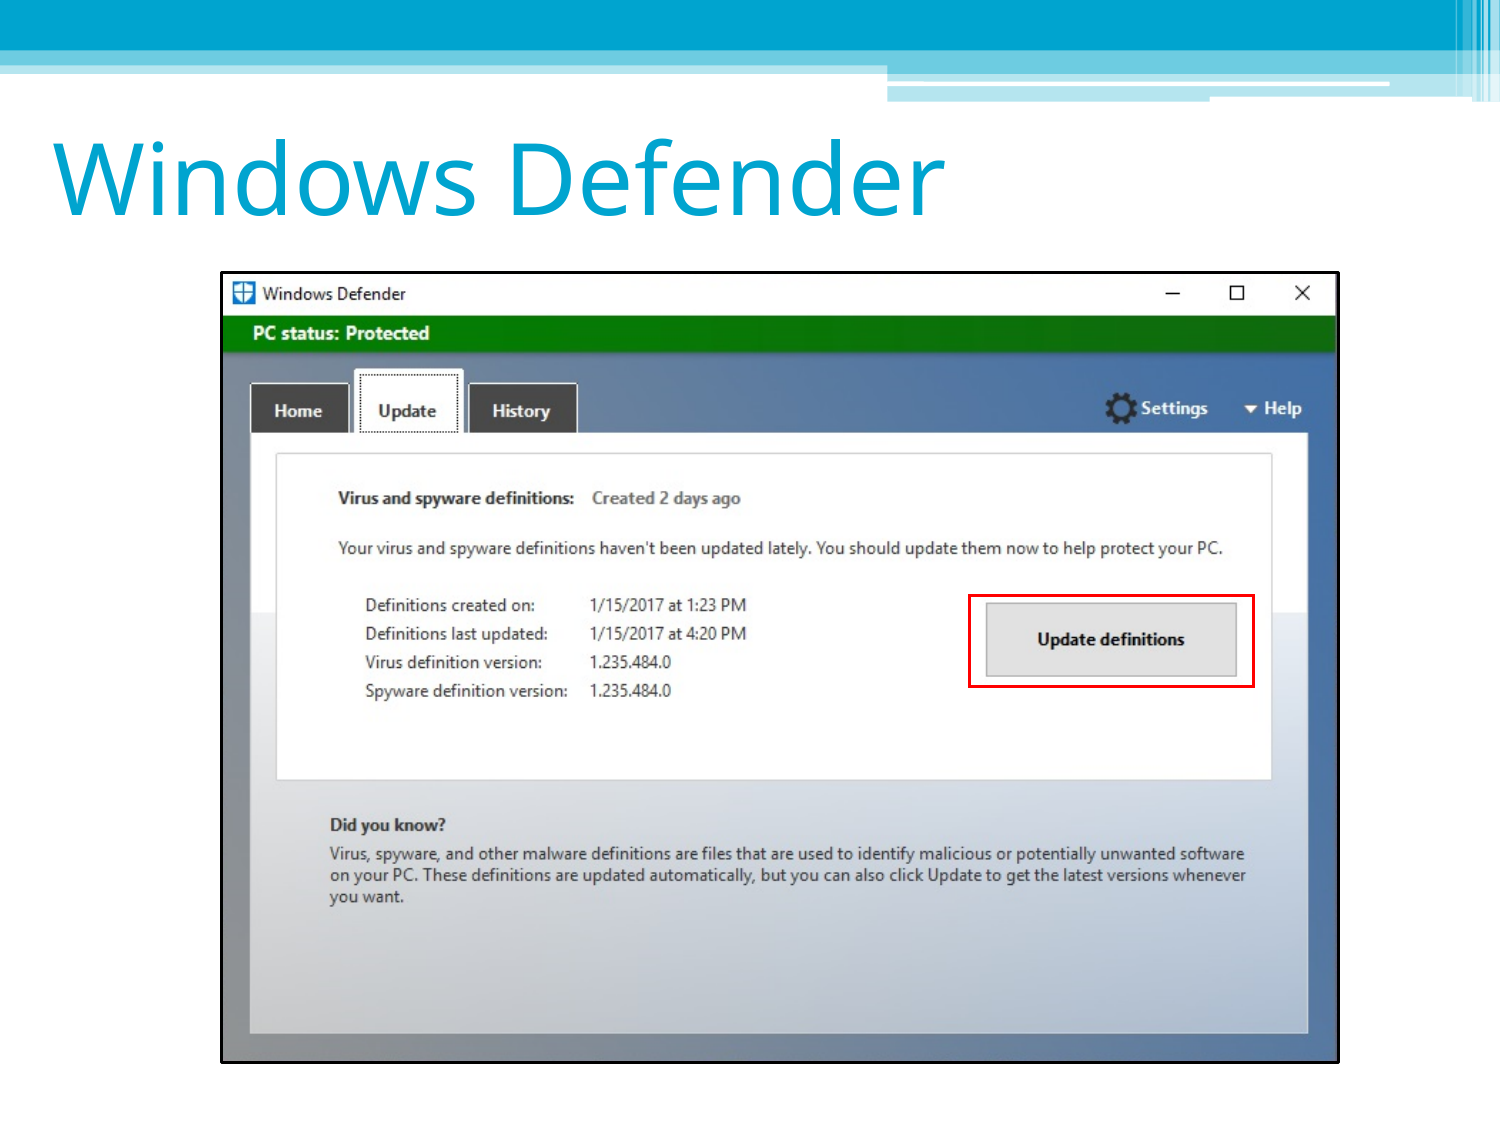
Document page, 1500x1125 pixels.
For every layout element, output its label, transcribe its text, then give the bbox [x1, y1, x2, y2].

title Windows Defender [37, 87, 1500, 263]
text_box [223, 273, 1337, 1061]
